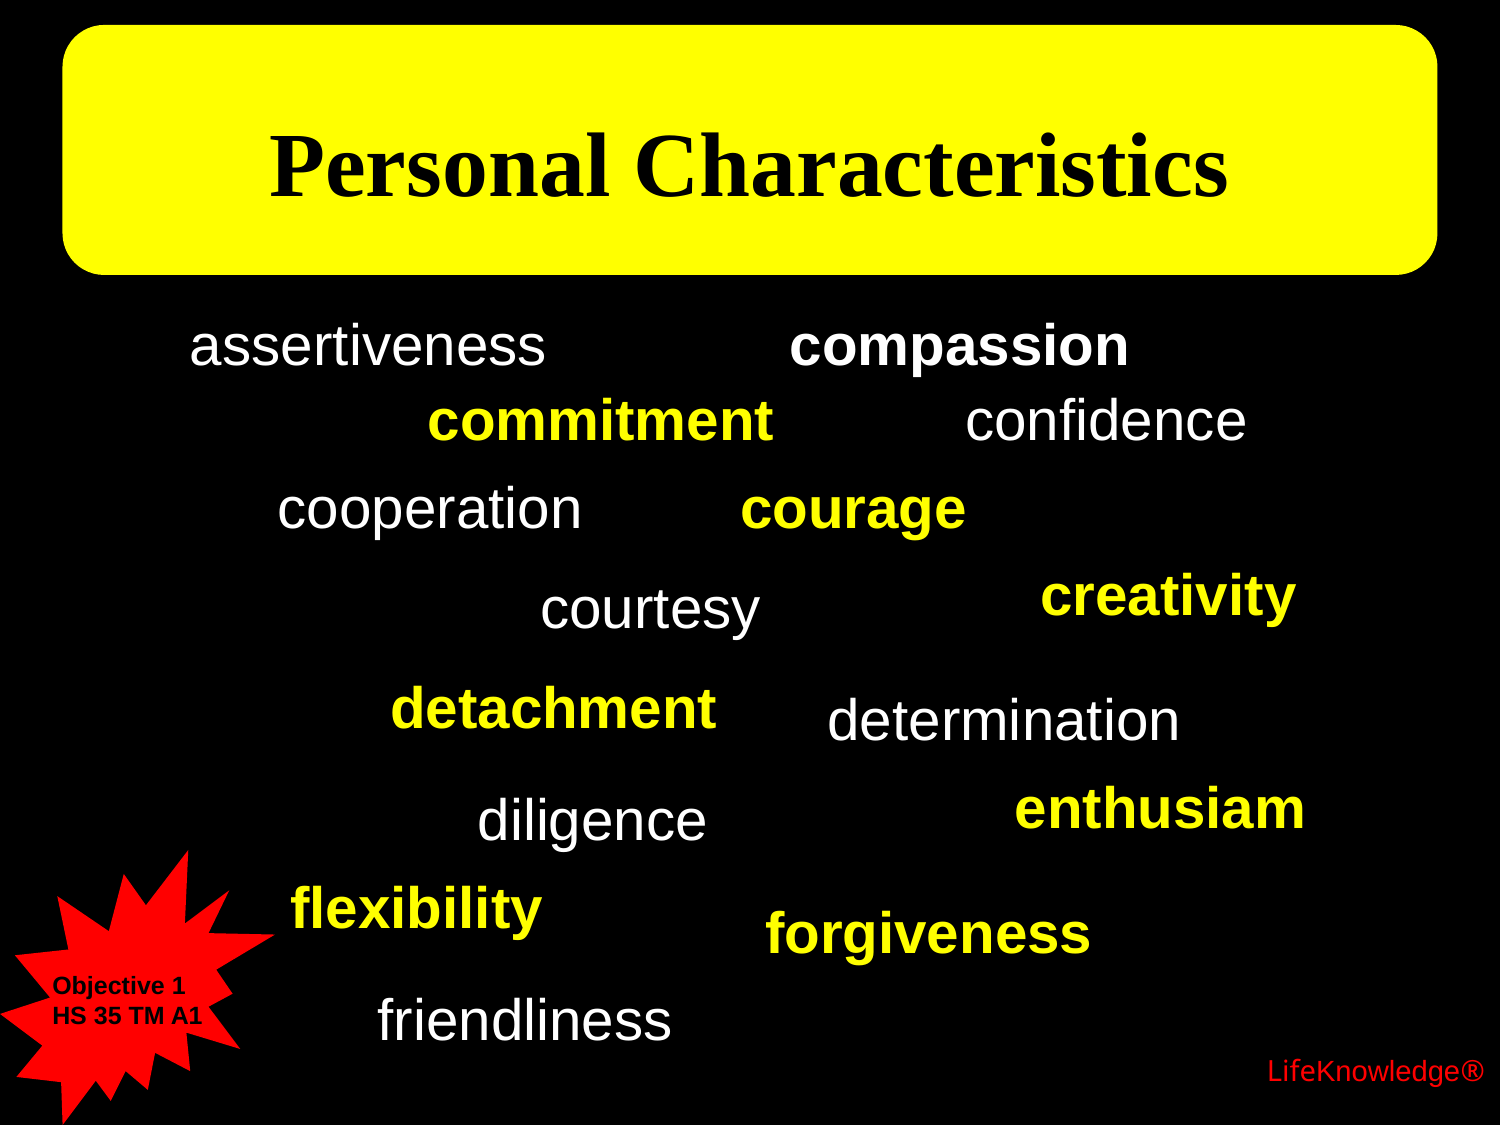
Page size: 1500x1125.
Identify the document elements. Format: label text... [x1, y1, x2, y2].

text_box compassion [774, 299, 1200, 400]
title Personal Characteristics [124, 49, 1376, 223]
text_box courage [725, 462, 1150, 563]
text_box flexibility [275, 862, 700, 963]
text_box creativity [1025, 549, 1450, 650]
text_box determination [812, 675, 1238, 775]
text_box enthusiam [999, 762, 1425, 863]
text_box Objective 1 HS 35 TM A1 [37, 962, 227, 1038]
list assertiveness [174, 299, 601, 401]
text_box forgiveness [750, 887, 1175, 988]
text_box detachment [375, 662, 800, 763]
text_box friendliness [362, 975, 788, 1075]
text_box cooperation [262, 462, 688, 563]
text_box courtesy [525, 562, 950, 663]
text_box diligence [462, 774, 888, 875]
text_box confidence [950, 375, 1375, 475]
footer LifeKnowledge® [0, 1049, 1500, 1125]
text_box commitment [412, 375, 838, 475]
